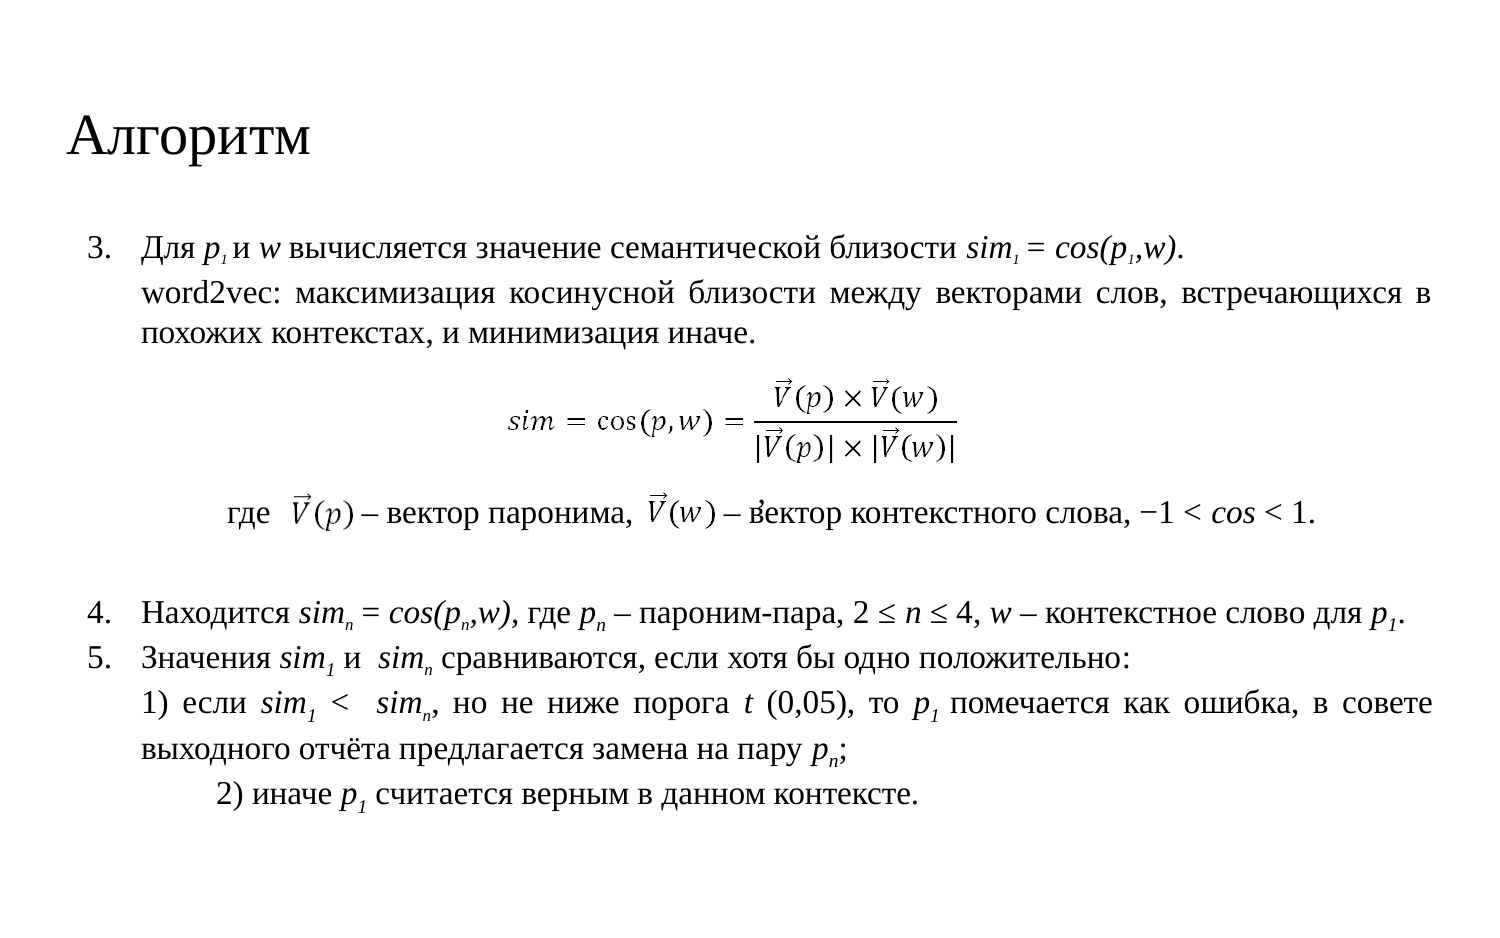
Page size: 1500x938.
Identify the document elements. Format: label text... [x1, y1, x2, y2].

picture [497, 354, 964, 531]
picture [284, 484, 359, 534]
list Для p1 и w вычисляется значение семантической близости sim1 = cos(p1,w). word2vec: максимизация косинусной близости между векторами слов, встречающихся в похожих контекстах, и минимизация иначе. , Находится simn = cos(pn,w), где pn – пароним-пара, 2 ≤ n ≤ 4, w – контекстное слово для p1. Значения sim1 и simn сравниваются, если хотя бы одно положительно: 1) если sim1 < simn, но не ниже порога t (0,05), то p1 помечается как ошибка, в совете выходного отчёта предлагается замена на пару pn; 2) иначе p1 считается верным в данном контексте. [51, 210, 1449, 833]
text_box где – вектор паронима, – вектор контекстного слова, −1 < cos < 1. [212, 475, 1400, 544]
title Алгоритм [51, 81, 1449, 186]
